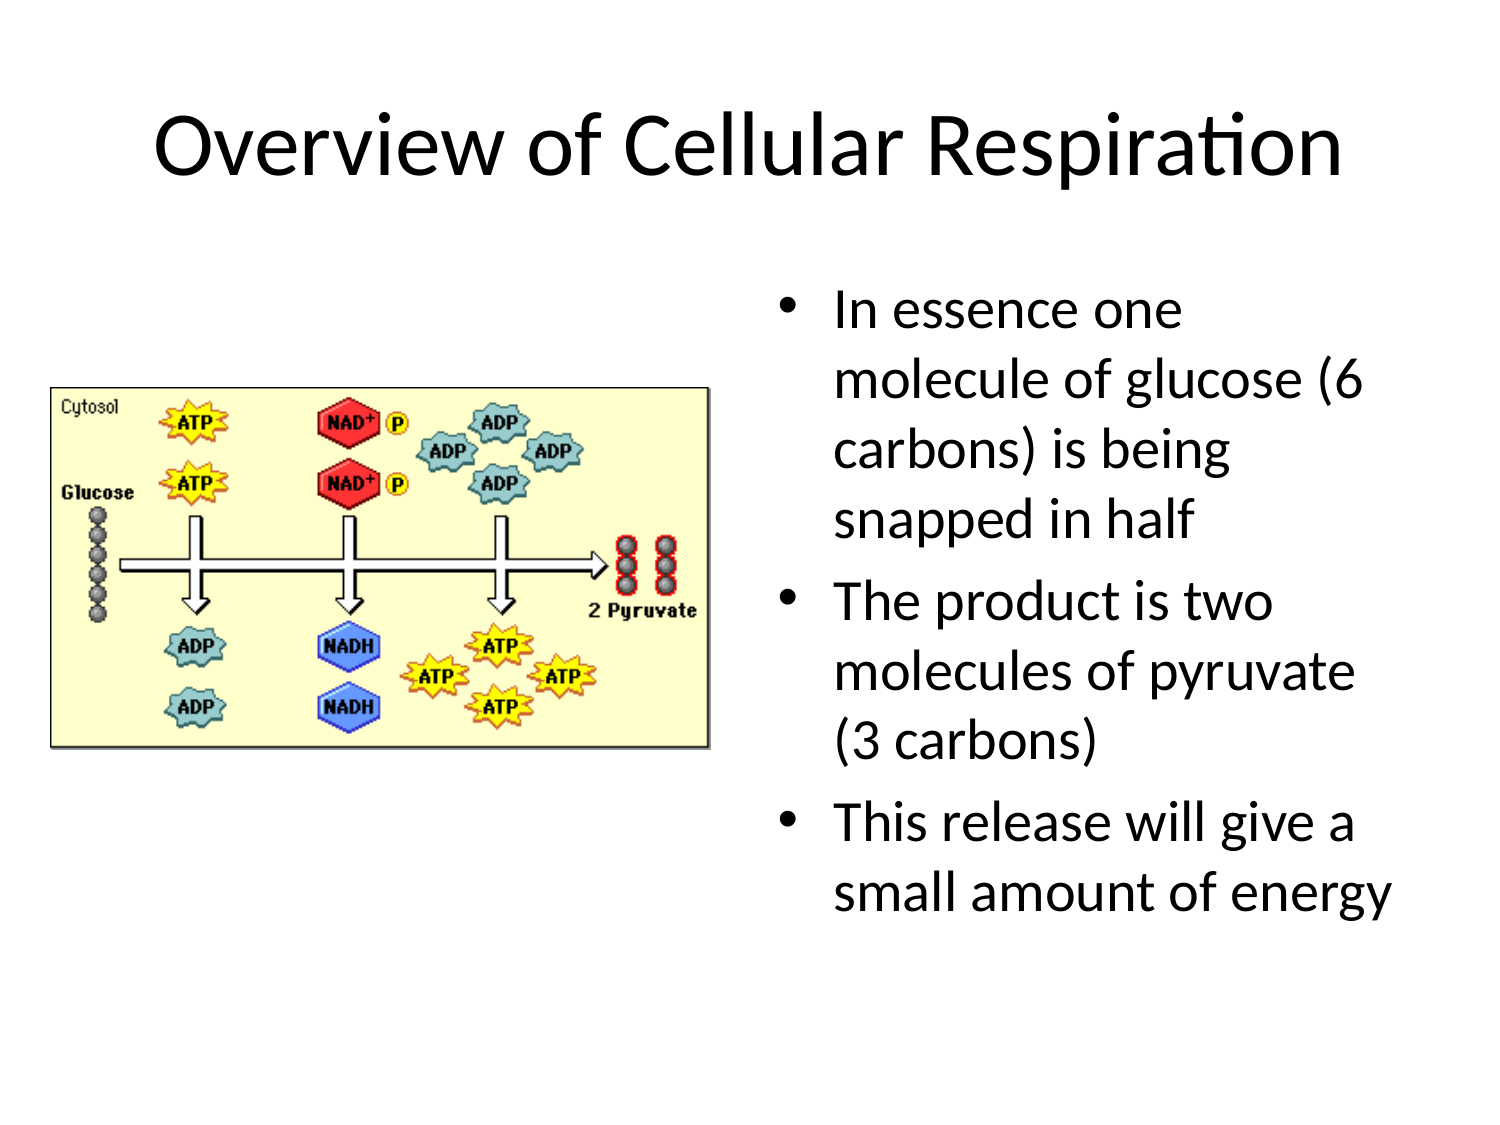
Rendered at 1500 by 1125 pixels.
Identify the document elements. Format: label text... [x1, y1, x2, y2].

title Overview of Cellular Respiration [75, 45, 1425, 233]
list In essence one molecule of glucose (6 carbons) is being snapped in half The product is two molecules of pyruvate (3 carbons) This release will give a small amount of energy [762, 262, 1425, 1005]
picture [49, 387, 711, 751]
